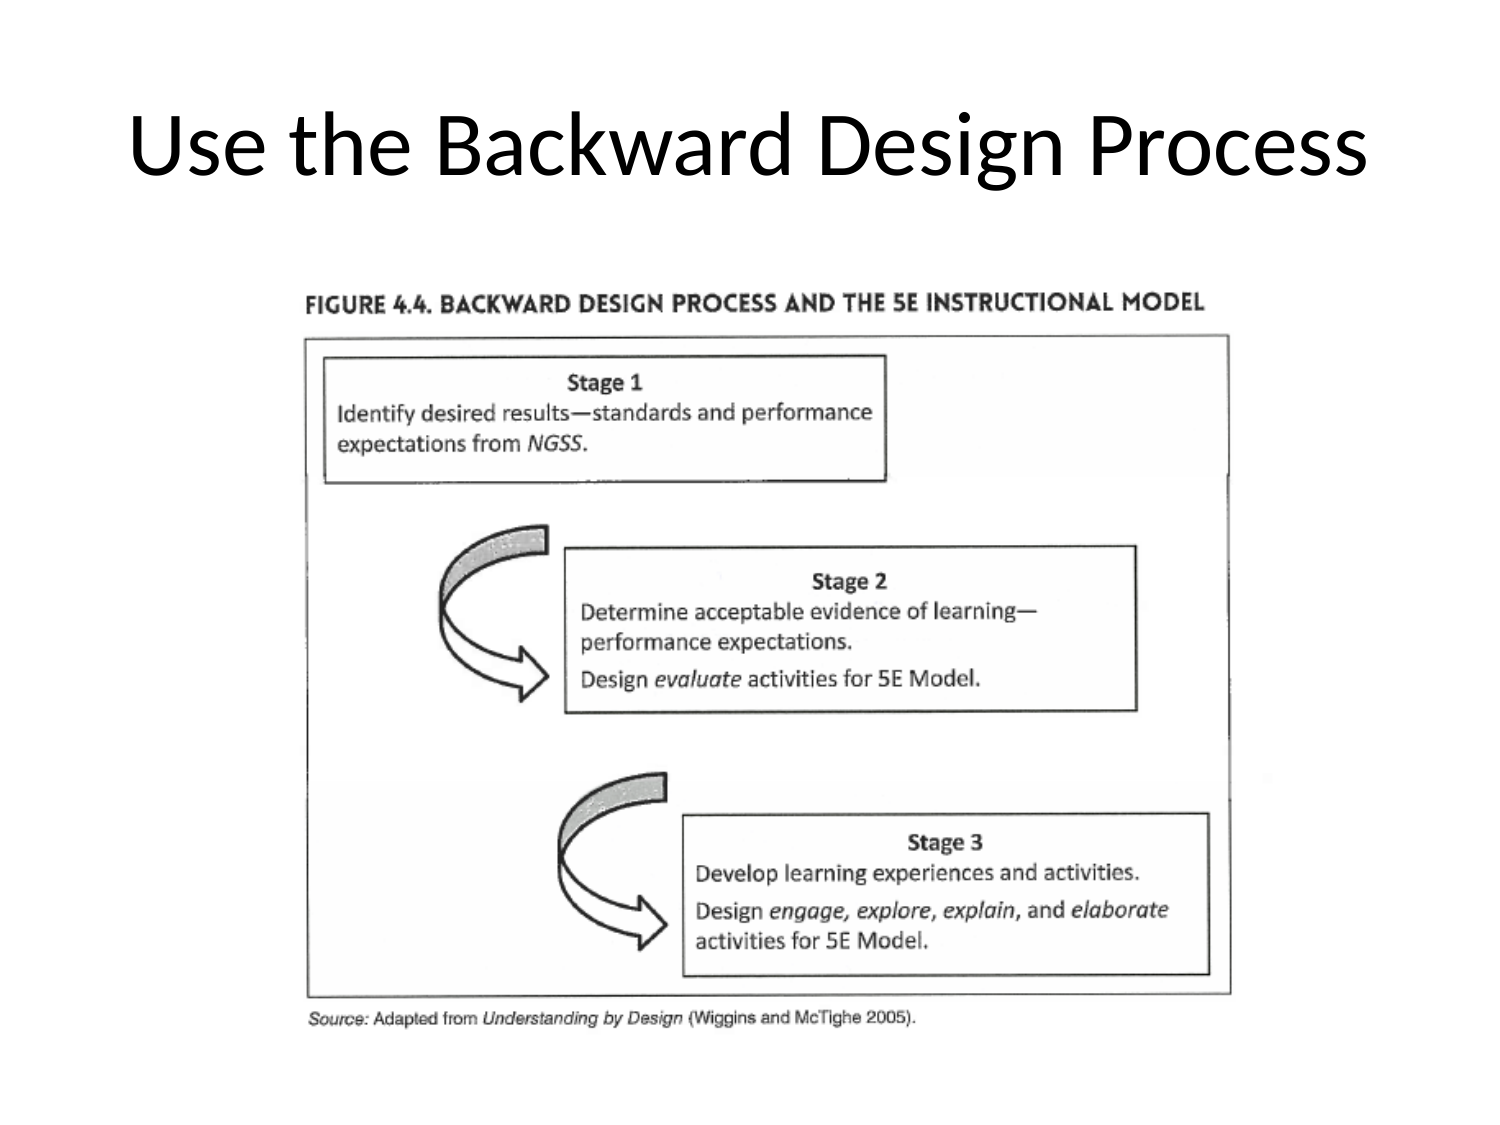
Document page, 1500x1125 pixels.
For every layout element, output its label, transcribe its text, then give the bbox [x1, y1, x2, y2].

title Use the Backward Design Process [75, 45, 1425, 233]
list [266, 265, 1281, 1038]
